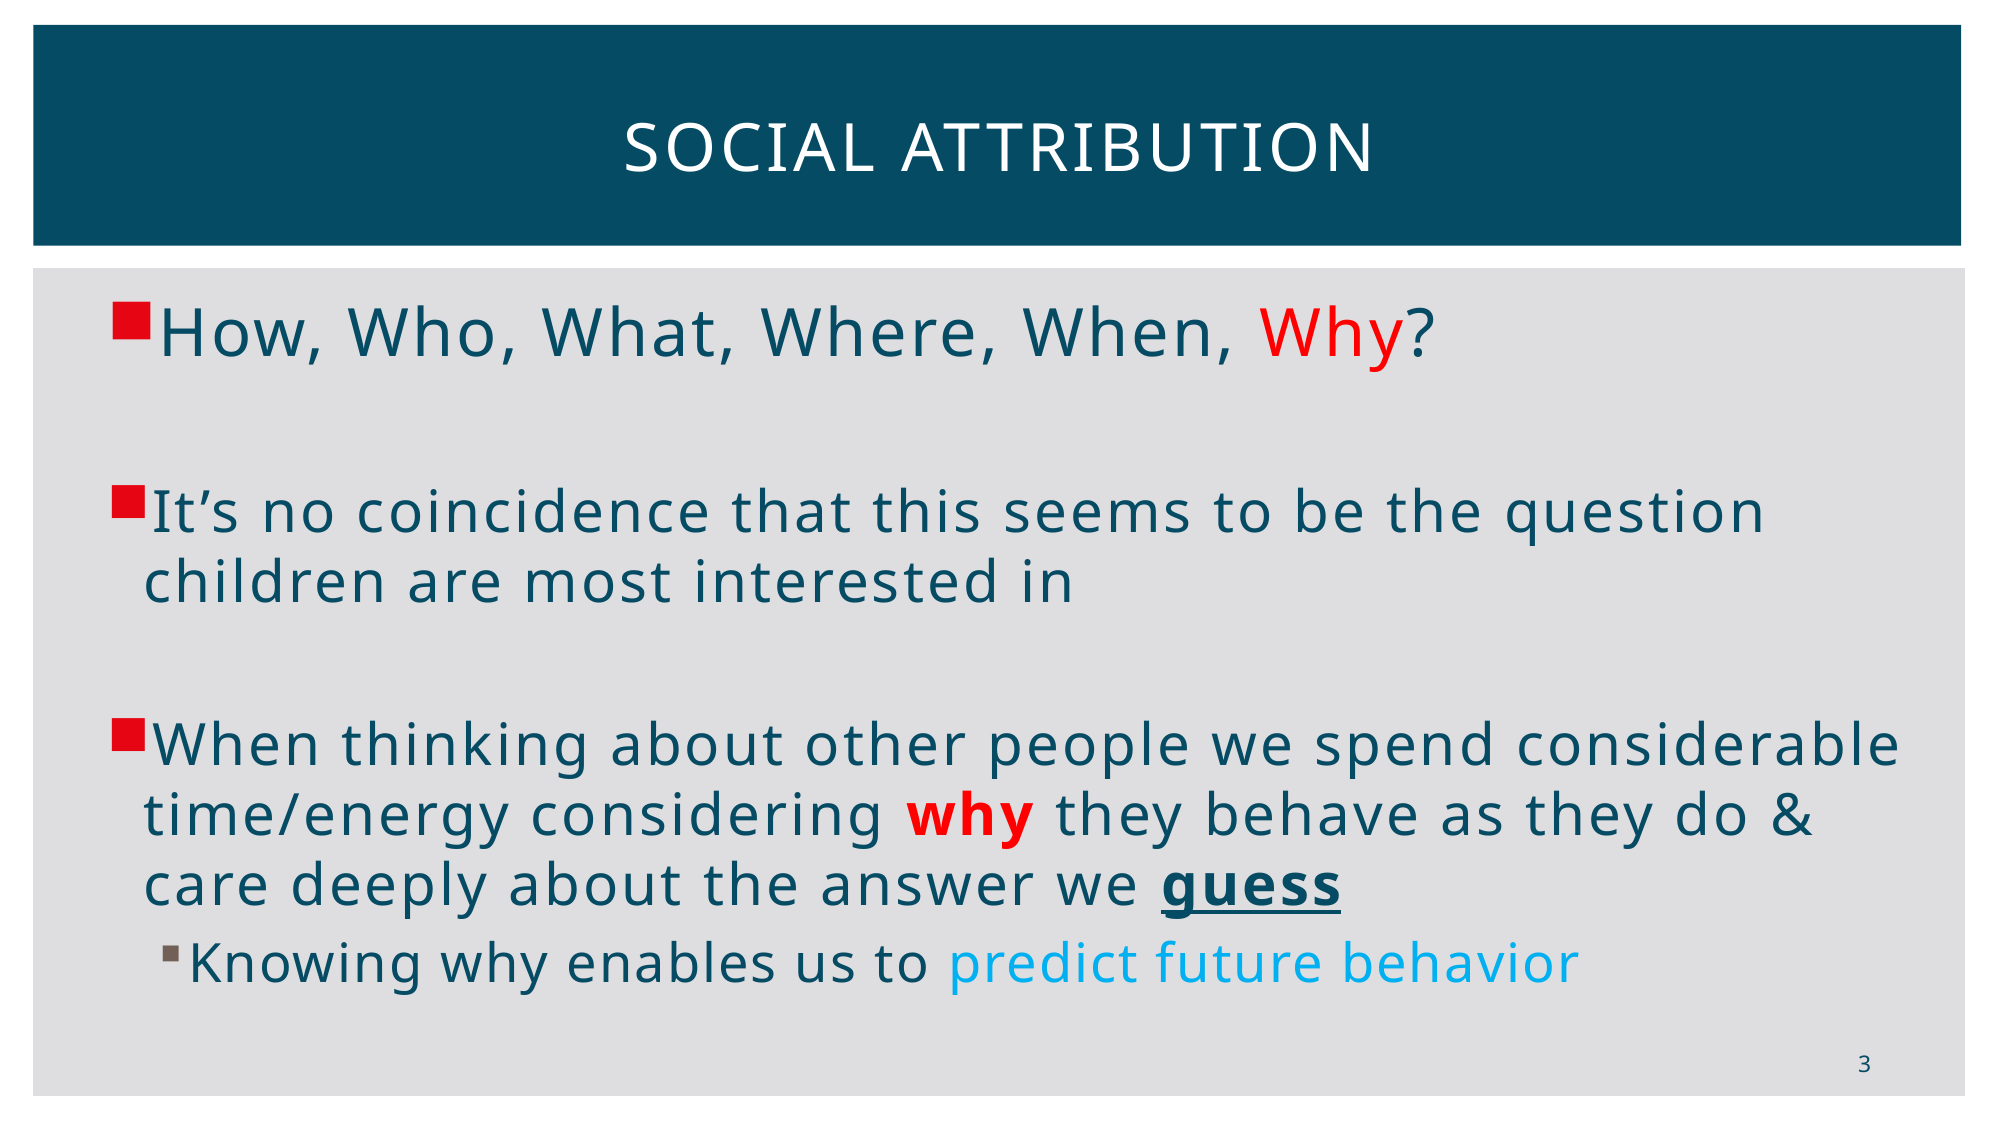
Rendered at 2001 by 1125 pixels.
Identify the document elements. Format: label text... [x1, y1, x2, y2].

slide_number 3 [1800, 1041, 1930, 1089]
title Social Attribution [83, 58, 1917, 232]
list How, Who, What, Where, When, Why? It’s no coincidence that this seems to be the question children are most interested in When thinking about other people we spend considerable time/energy considering why they behave as they do & care deeply about the answer we guess Knowing why enables us to predict future behavior [83, 281, 1923, 1005]
